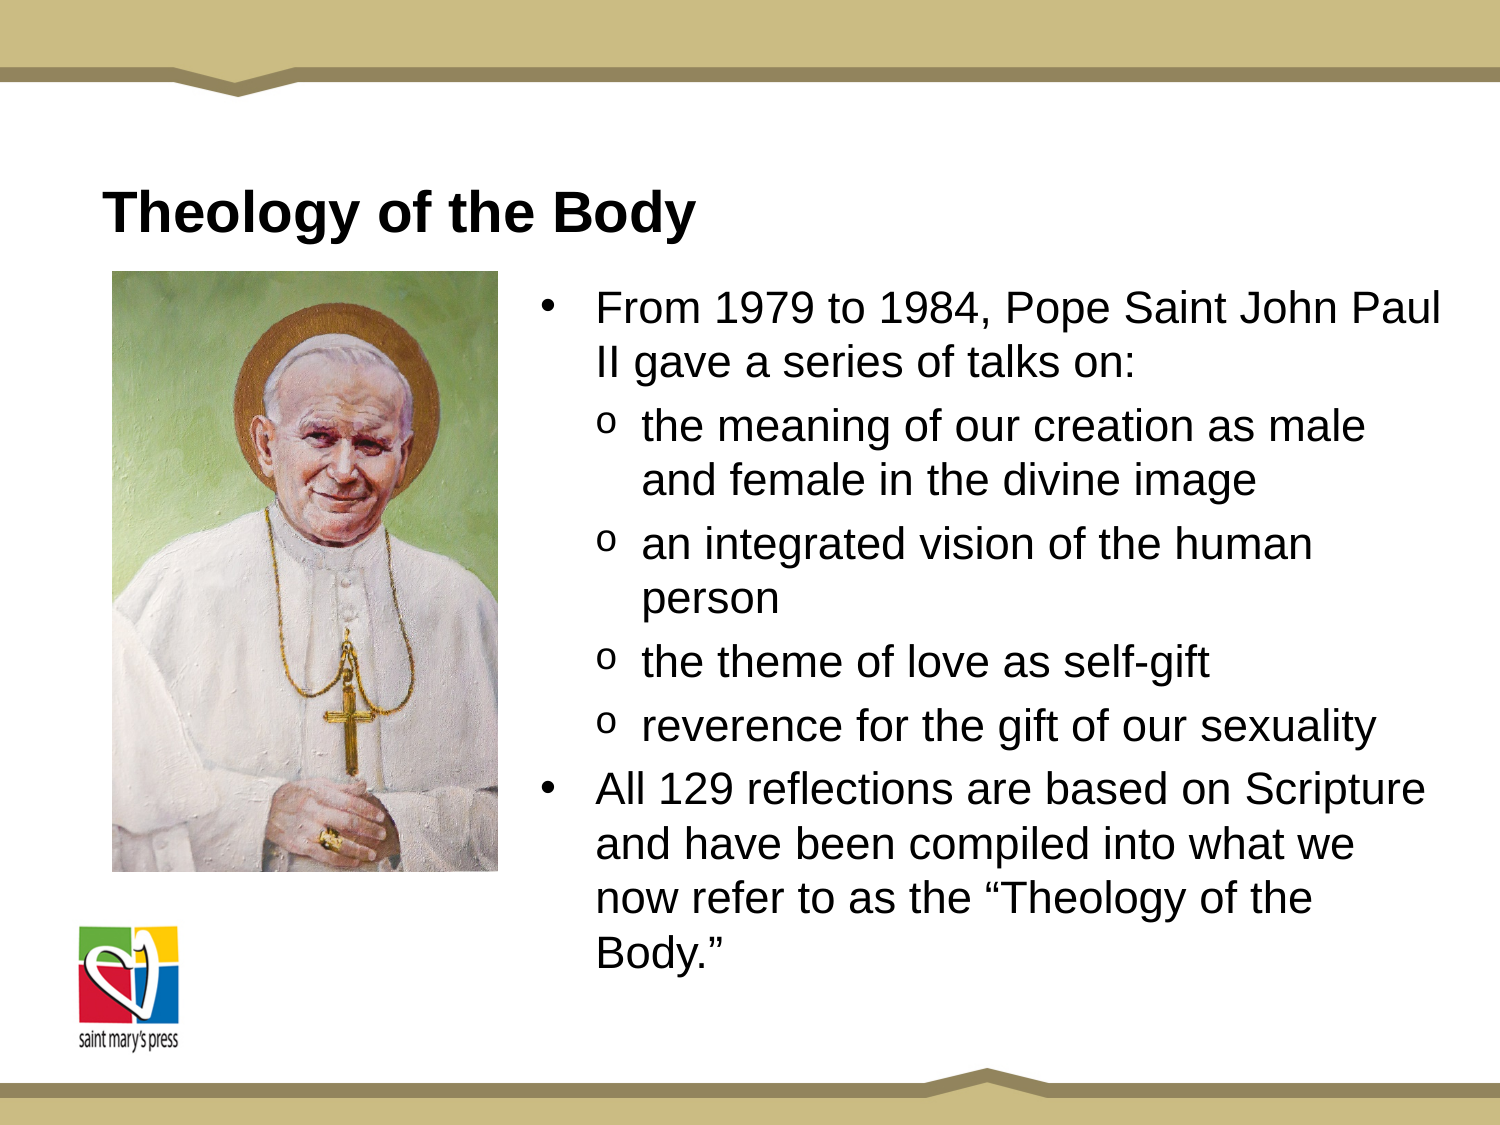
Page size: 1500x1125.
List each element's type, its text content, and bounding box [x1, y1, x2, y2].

list From 1979 to 1984, Pope Saint John Paul II gave a series of talks on: the meaning of our creation as male and female in the divine image an integrated vision of the human person the theme of love as self-gift reverence for the gift of our sexuality All 129 reflections are based on Scripture and have been compiled into what we now refer to as the “Theology of the Body.” [525, 270, 1463, 988]
picture [0, 0, 1500, 1125]
title Theology of the Body [87, 164, 1438, 253]
